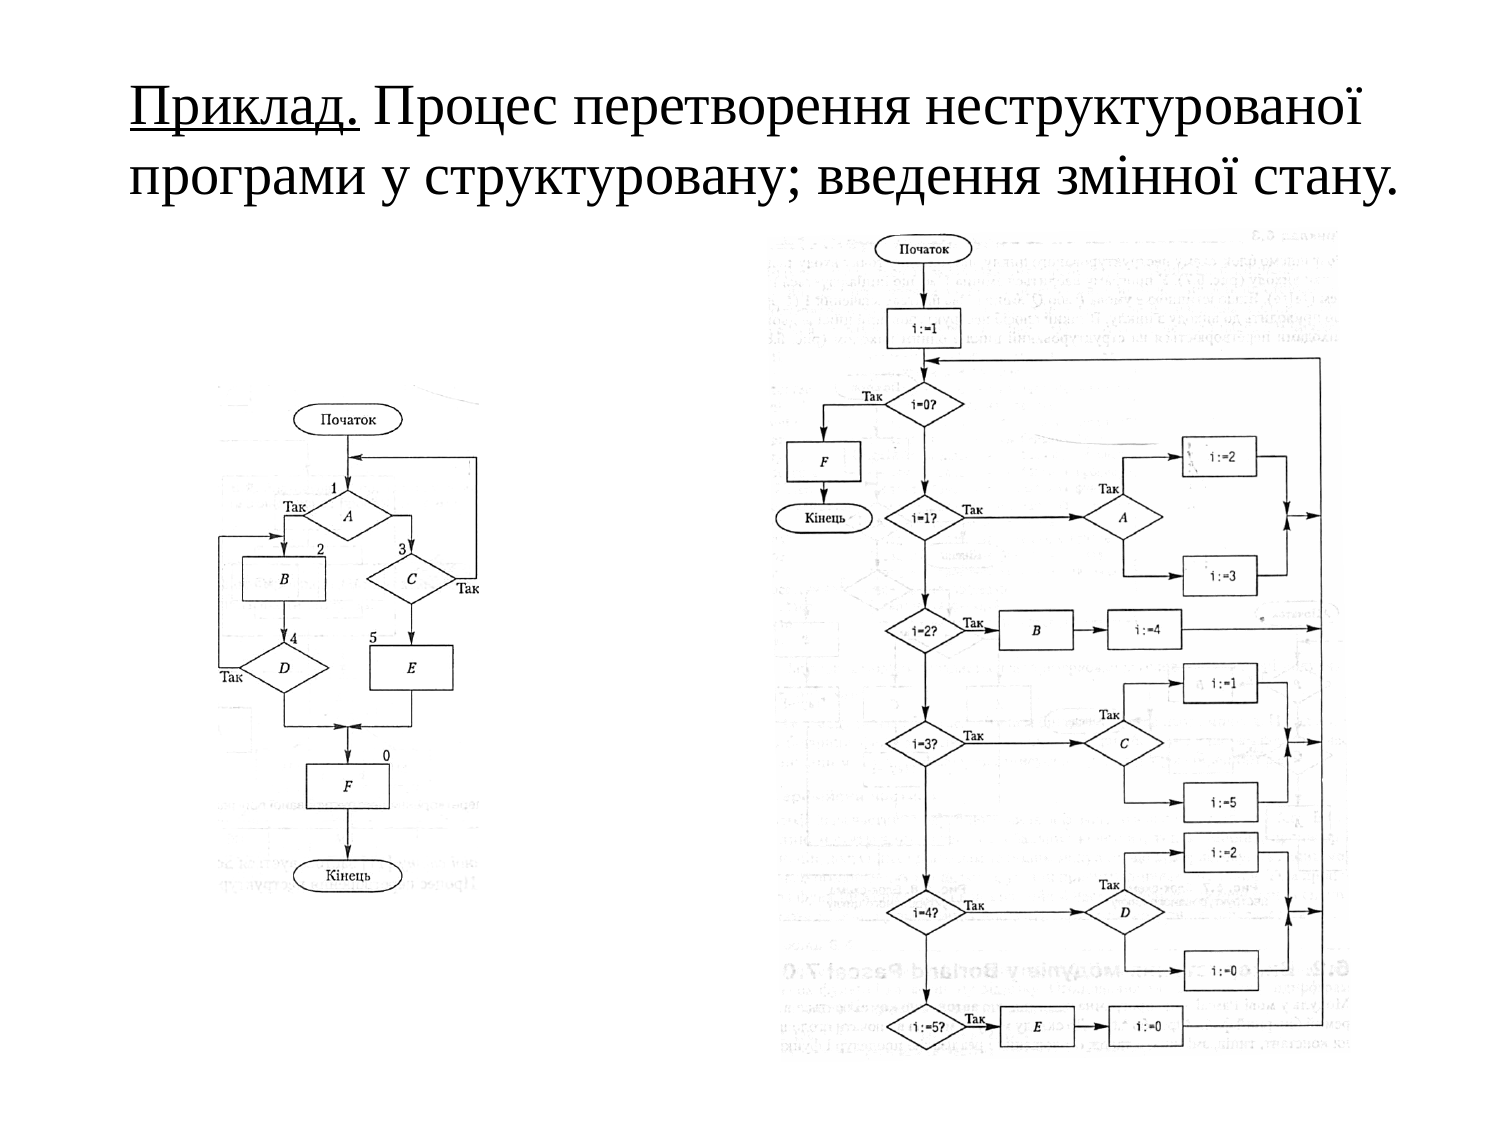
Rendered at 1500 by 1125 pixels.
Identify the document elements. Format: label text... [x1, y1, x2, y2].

list Приклад. Процес перетворення неструктурованої програми у структуровану; введення змінної стану. [0, 58, 1500, 232]
picture [773, 231, 1344, 1057]
picture [218, 385, 479, 894]
